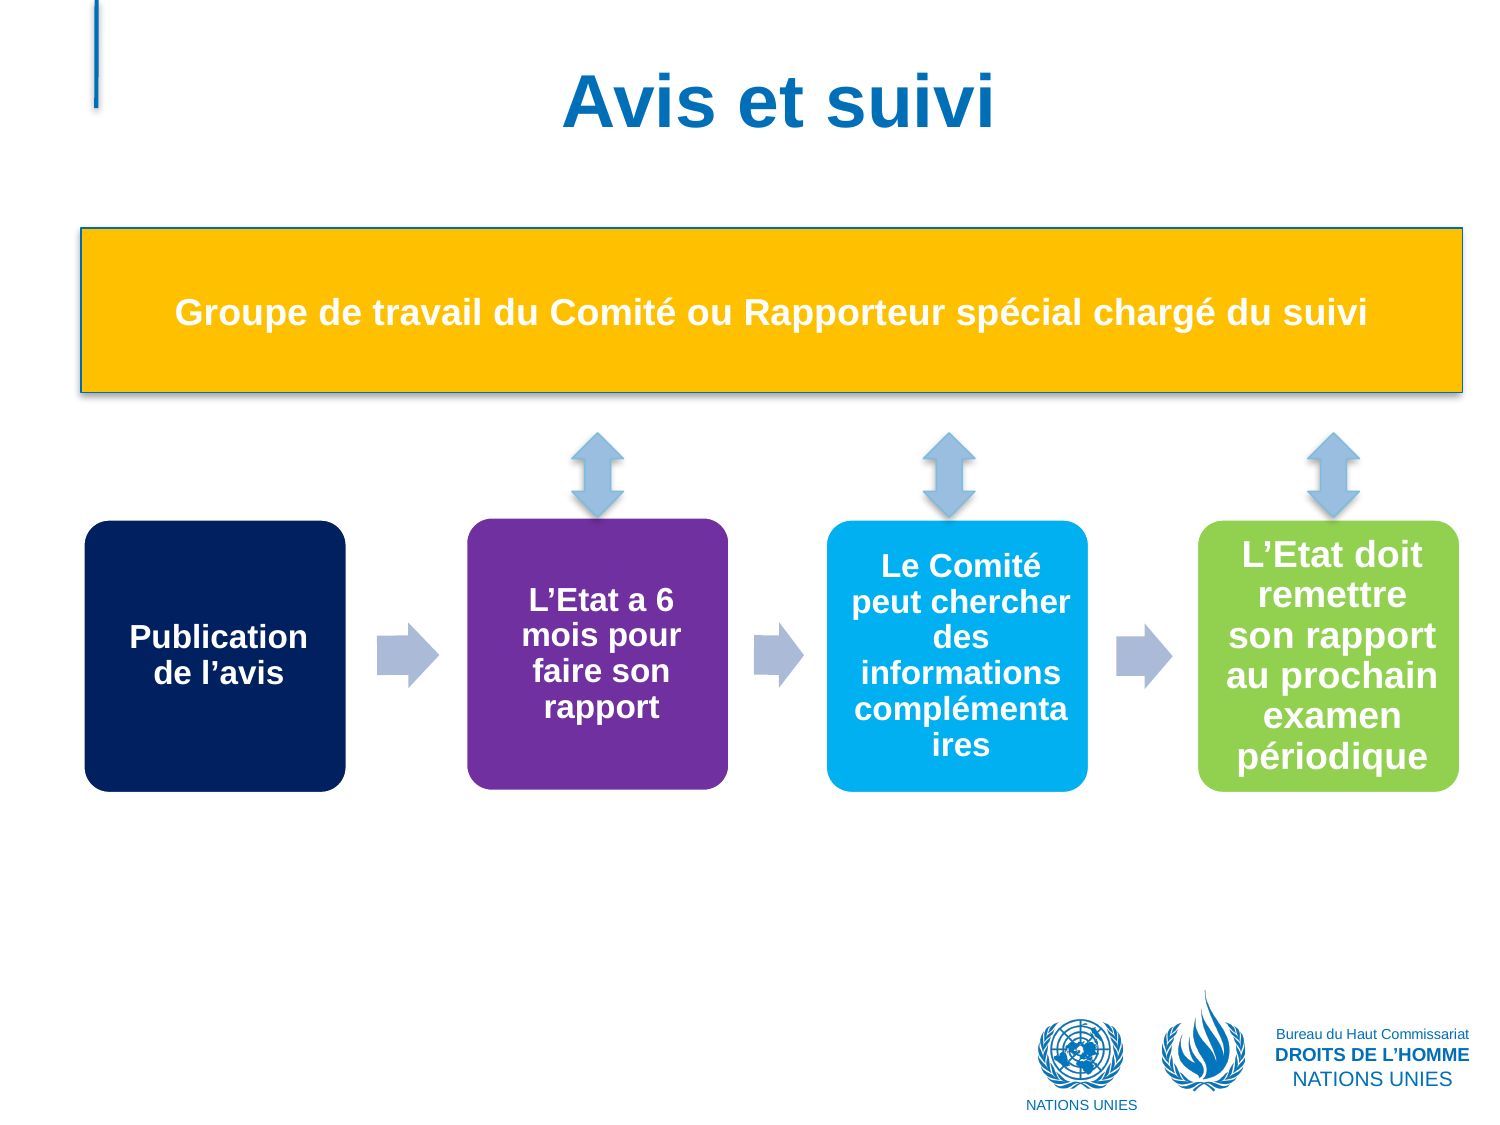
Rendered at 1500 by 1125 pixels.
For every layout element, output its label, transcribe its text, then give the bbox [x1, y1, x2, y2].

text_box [80, 284, 1463, 1029]
picture [1037, 1029, 1457, 1107]
text_box Bureau du Haut Commissariat DROITS DE L’HOMME NATIONS UNIES [1245, 1017, 1500, 1098]
title Avis et suivi [121, 45, 1437, 224]
text_box NATIONS UNIES [980, 1088, 1184, 1121]
text_box Groupe de travail du Comité ou Rapporteur spécial chargé du suivi [80, 227, 1463, 284]
